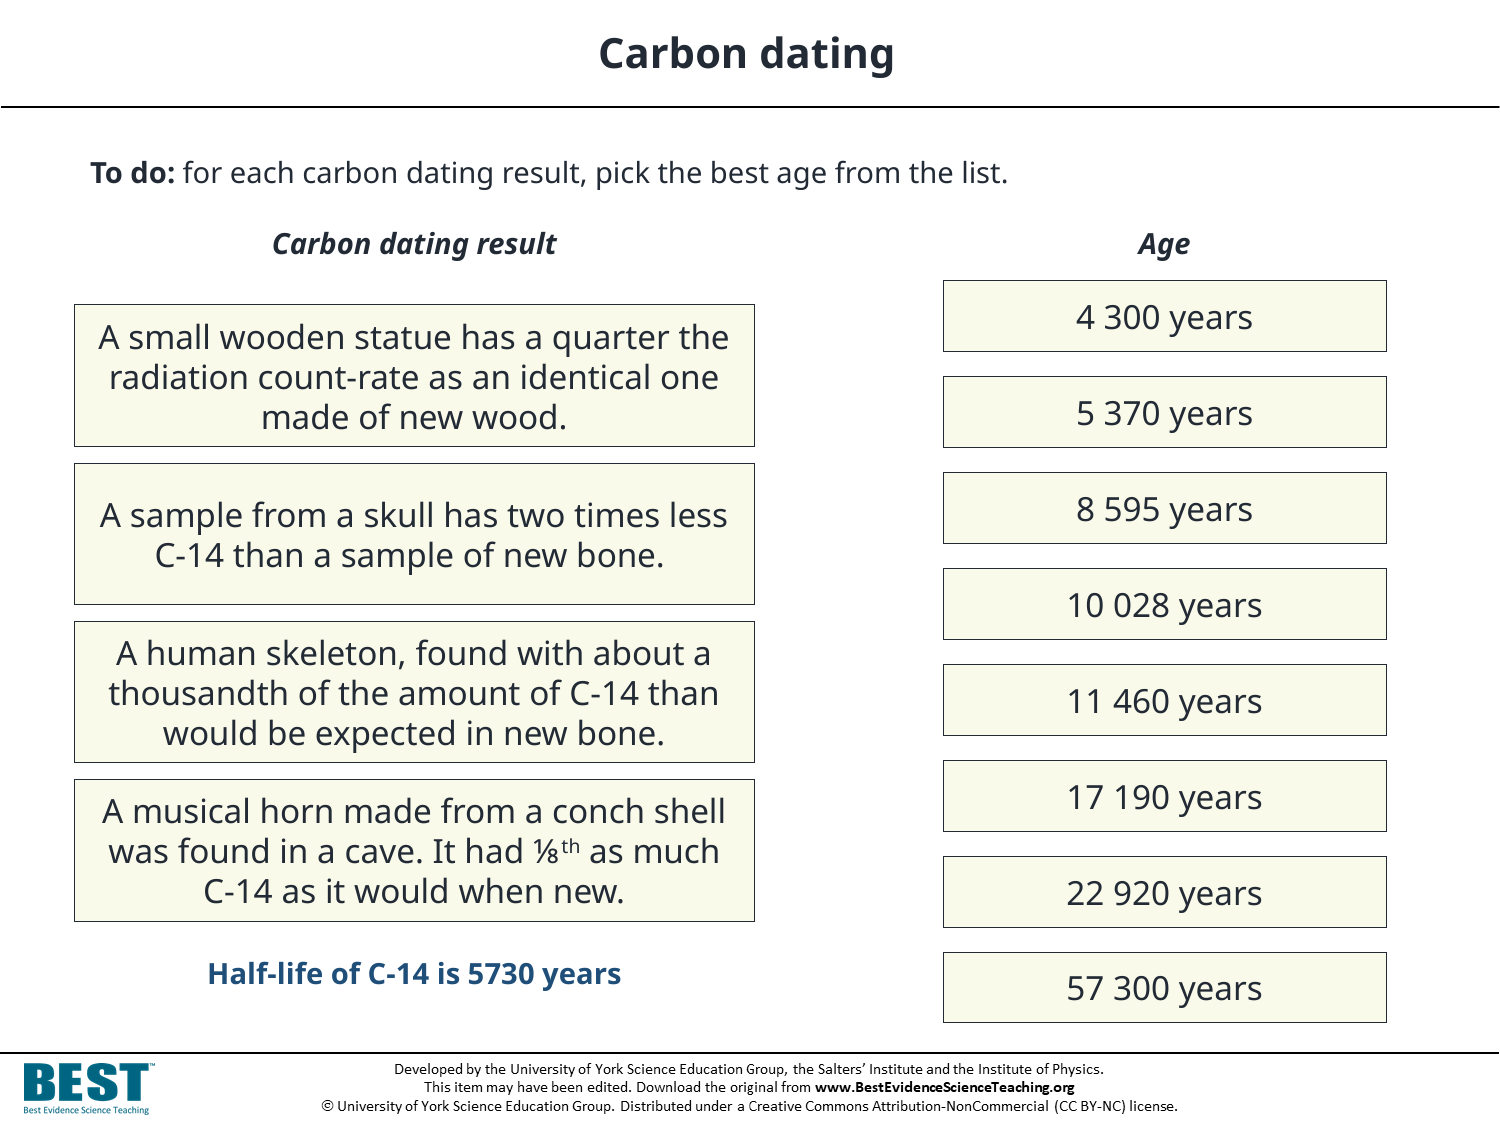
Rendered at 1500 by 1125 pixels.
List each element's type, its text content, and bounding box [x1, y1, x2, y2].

picture [0, 106, 1500, 1125]
text_box Carbon dating [23, 4, 1471, 99]
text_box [943, 280, 1387, 1023]
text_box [74, 304, 755, 1000]
